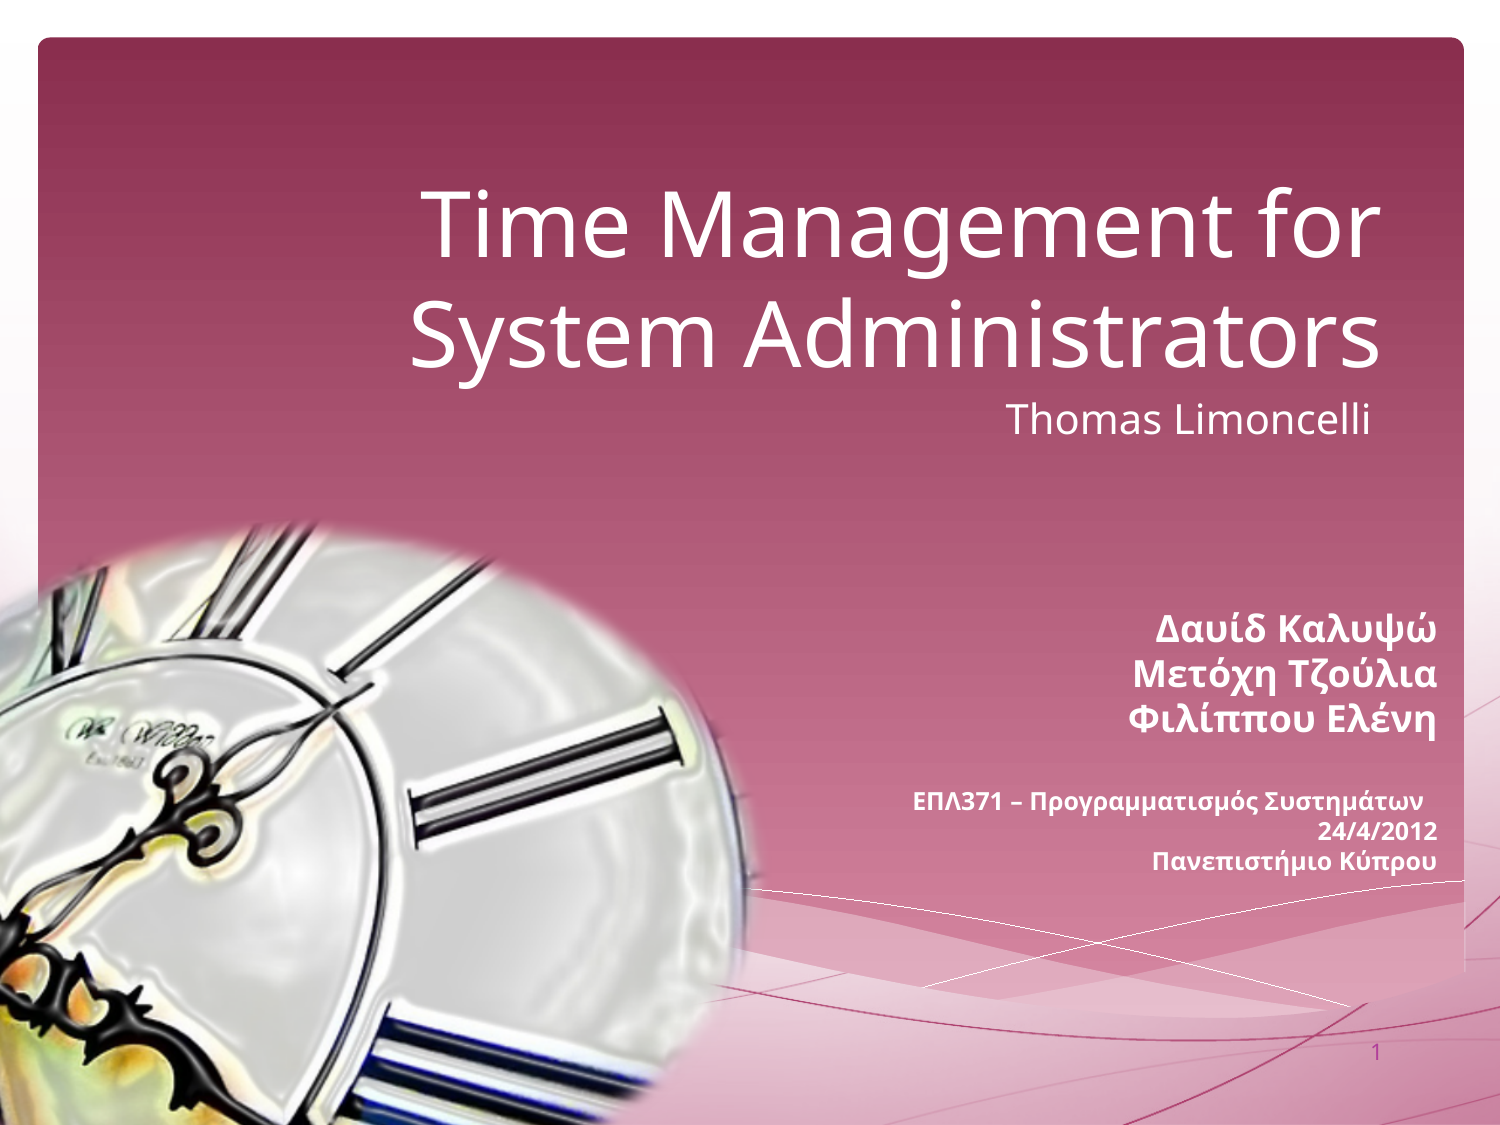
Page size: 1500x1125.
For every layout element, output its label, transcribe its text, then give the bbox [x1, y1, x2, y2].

title Time Management for System Administrators [123, 101, 1399, 394]
picture [0, 514, 774, 1125]
text_box Δαυίδ Καλυψώ Μετόχη Τζούλια Φιλίππου Ελένη ΕΠΛ371 – Προγραμματισμός Συστημάτων 24/4/2012 Πανεπιστήμιο Κύπρου [779, 597, 1453, 883]
slide_number 1 [1281, 1023, 1473, 1084]
subtitle Thomas Limoncelli [336, 385, 1387, 597]
